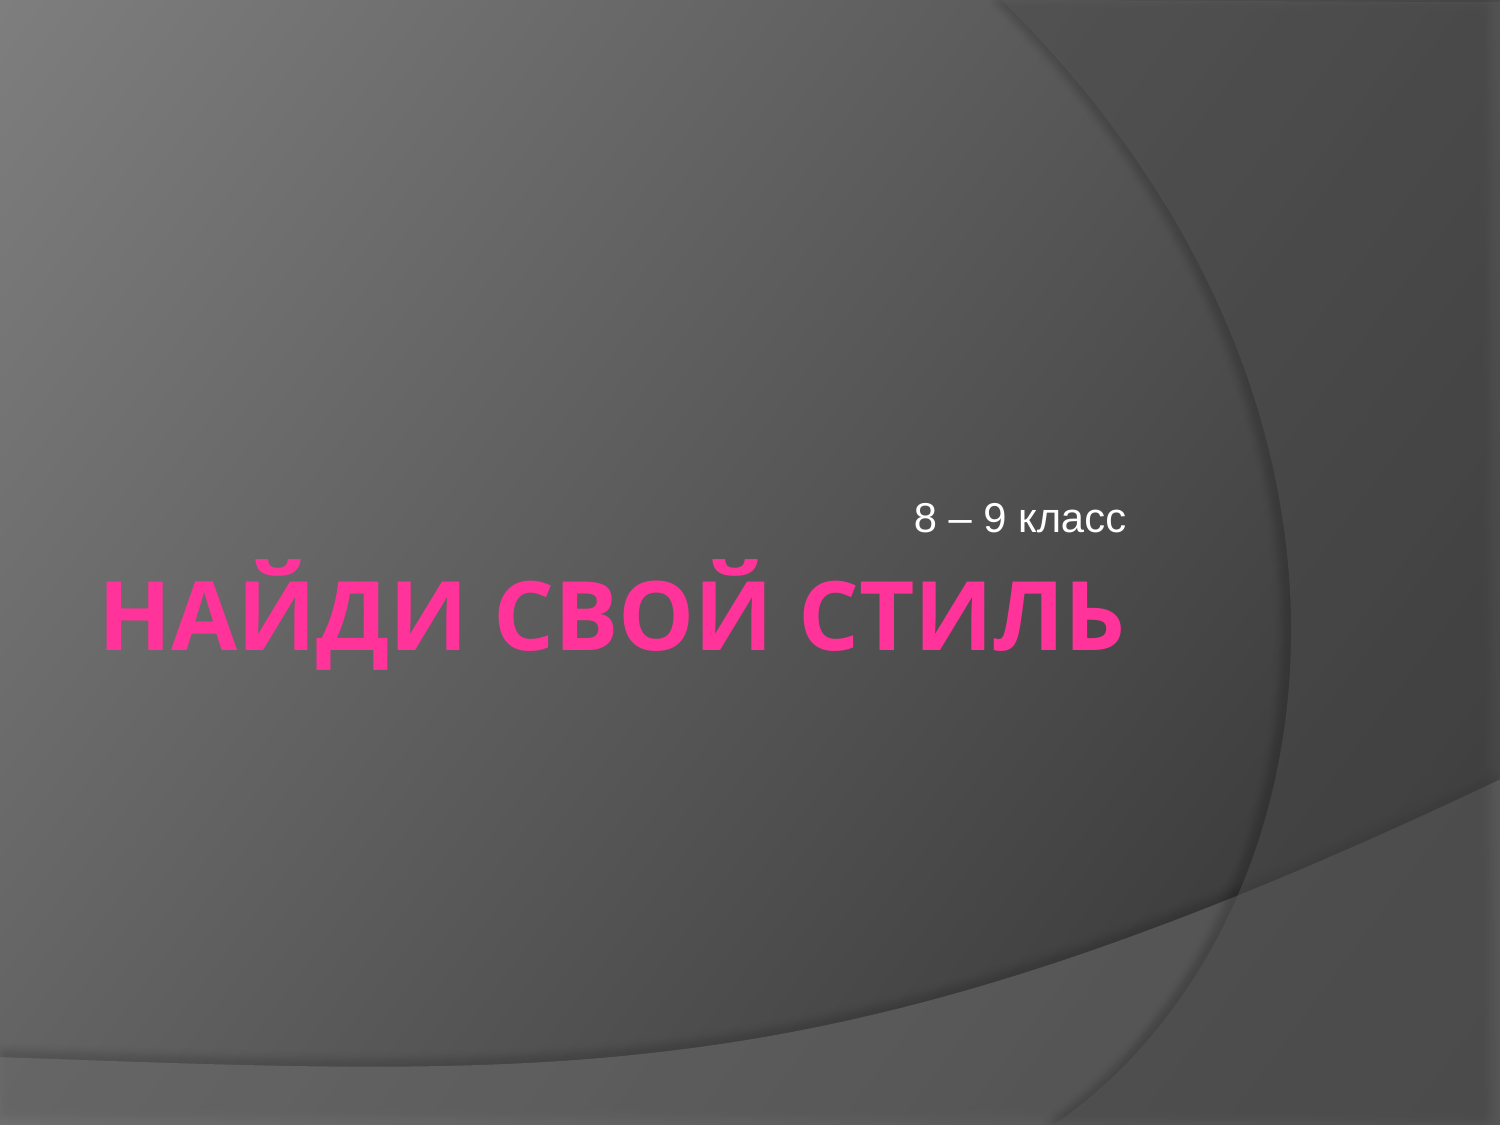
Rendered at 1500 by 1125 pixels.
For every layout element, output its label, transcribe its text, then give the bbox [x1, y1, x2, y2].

title Найди свой стиль [70, 547, 1134, 925]
subtitle 8 – 9 класс [71, 253, 1134, 541]
